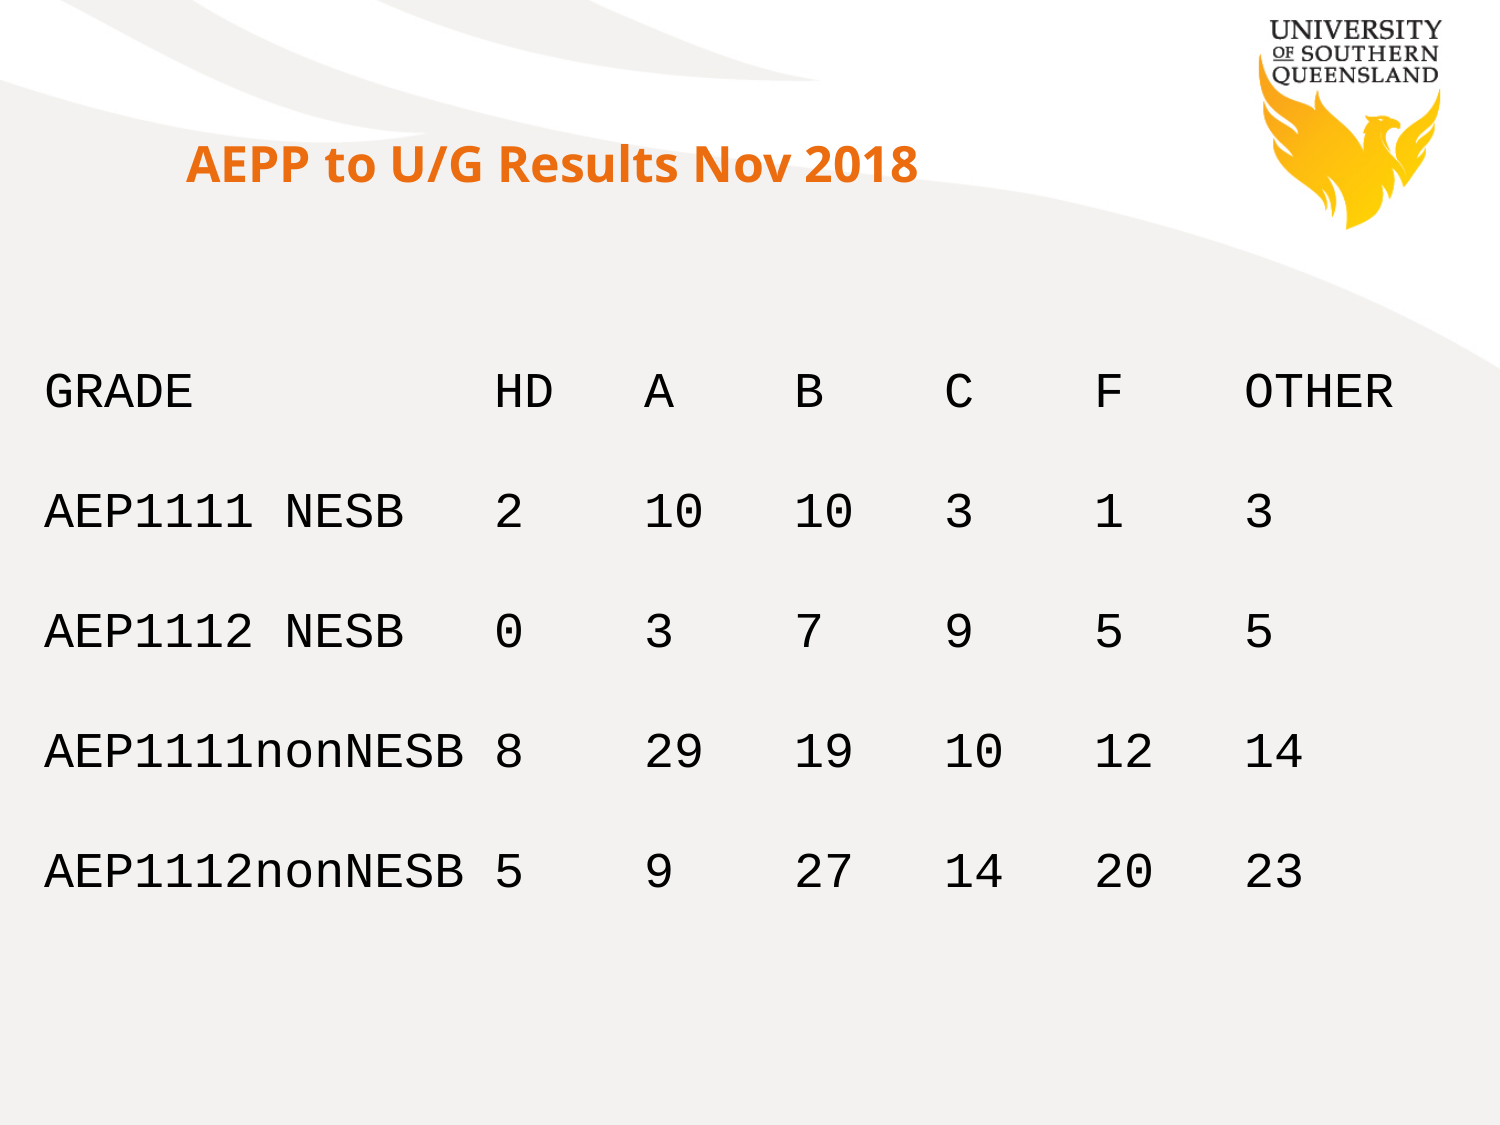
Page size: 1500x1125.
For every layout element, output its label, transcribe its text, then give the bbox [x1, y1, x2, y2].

text_box GRADE HD A B C F OTHER AEP1111 NESB 2 10 10 3 1 3 AEP1112 NESB 0 3 7 9 5 5 AEP1111nonNESB 8 29 19 10 12 14 AEP1112nonNESB 5 9 27 14 20 23 [29, 349, 1500, 905]
picture [0, 0, 1500, 1125]
text_box AEPP to U/G Results Nov 2018 [171, 125, 1125, 201]
